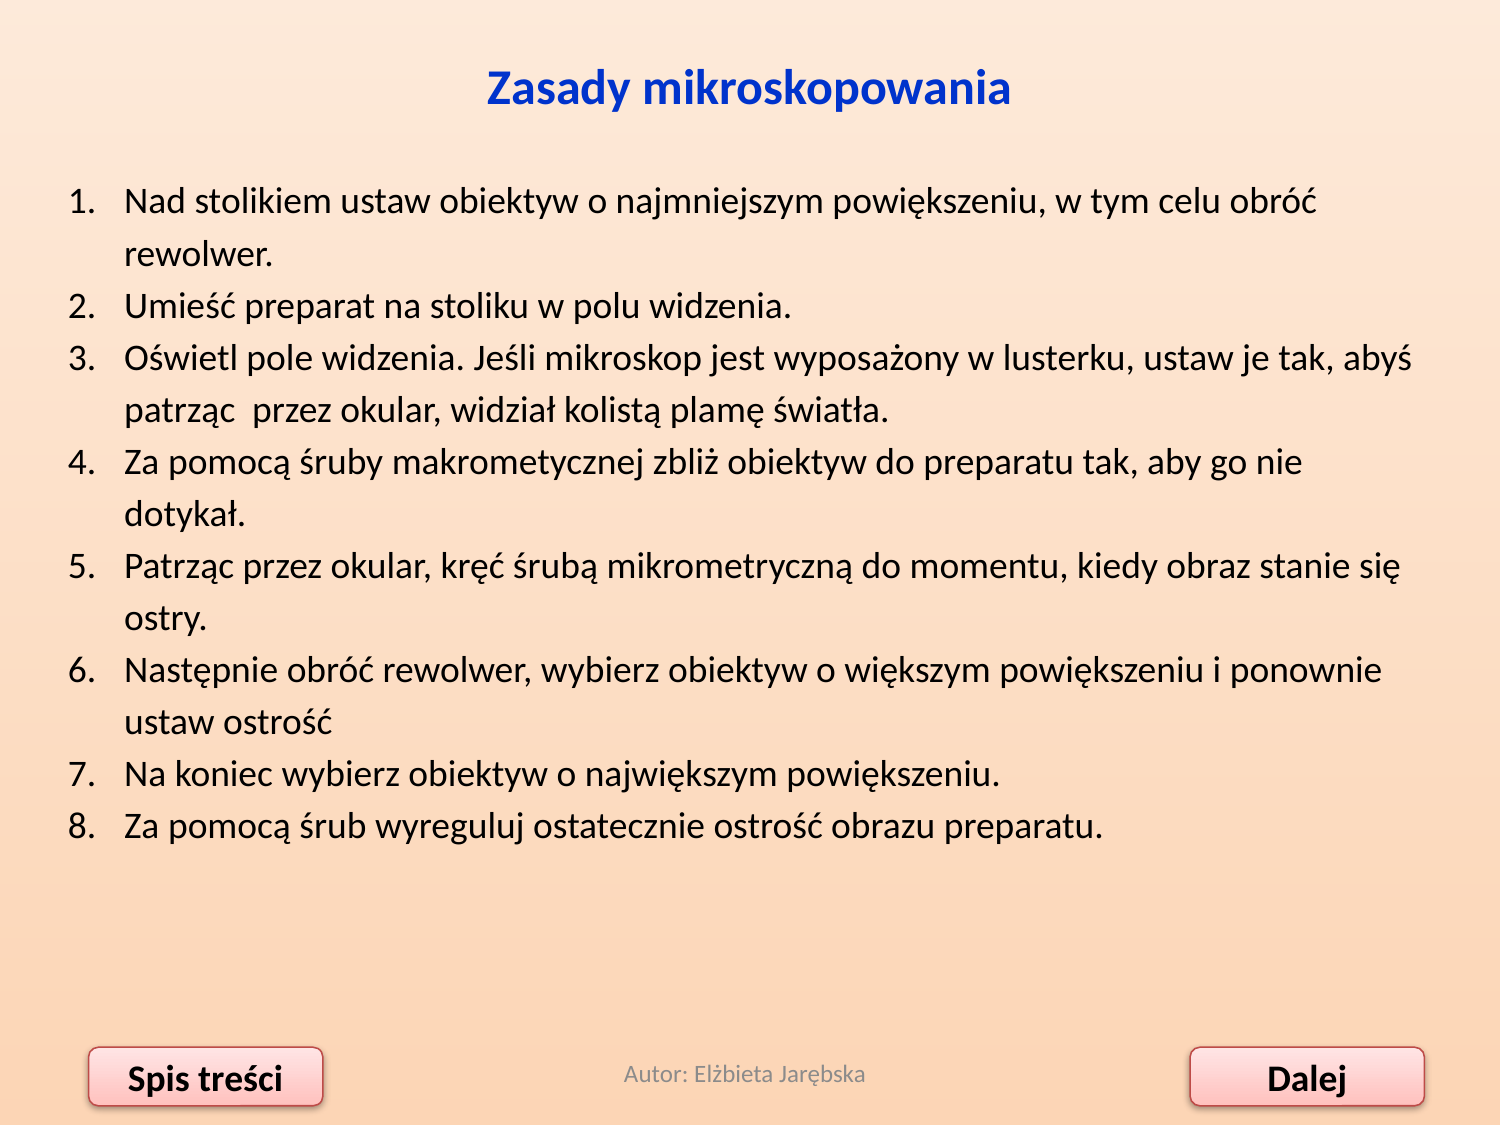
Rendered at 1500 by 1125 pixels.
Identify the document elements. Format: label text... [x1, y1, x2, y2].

text_box Zasady mikroskopowania [175, 46, 1325, 122]
text_box Nad stolikiem ustaw obiektyw o najmniejszym powiększeniu, w tym celu obróć rewolwer. Umieść preparat na stoliku w polu widzenia. Oświetl pole widzenia. Jeśli mikroskop jest wyposażony w lusterku, ustaw je tak, abyś patrząc przez okular, widział kolistą plamę światła. Za pomocą śruby makrometycznej zbliż obiektyw do preparatu tak, aby go nie dotykał. Patrząc przez okular, kręć śrubą mikrometryczną do momentu, kiedy obraz stanie się ostry. Następnie obróć rewolwer, wybierz obiektyw o większym powiększeniu i ponownie ustaw ostrość Na koniec wybierz obiektyw o największym powiększeniu. Za pomocą śrub wyreguluj ostatecznie ostrość obrazu preparatu. [53, 162, 1447, 854]
text_box Dalej [1189, 1046, 1426, 1107]
footer Autor: Elżbieta Jarębska [507, 1042, 983, 1103]
text_box Spis treści [87, 1046, 324, 1107]
